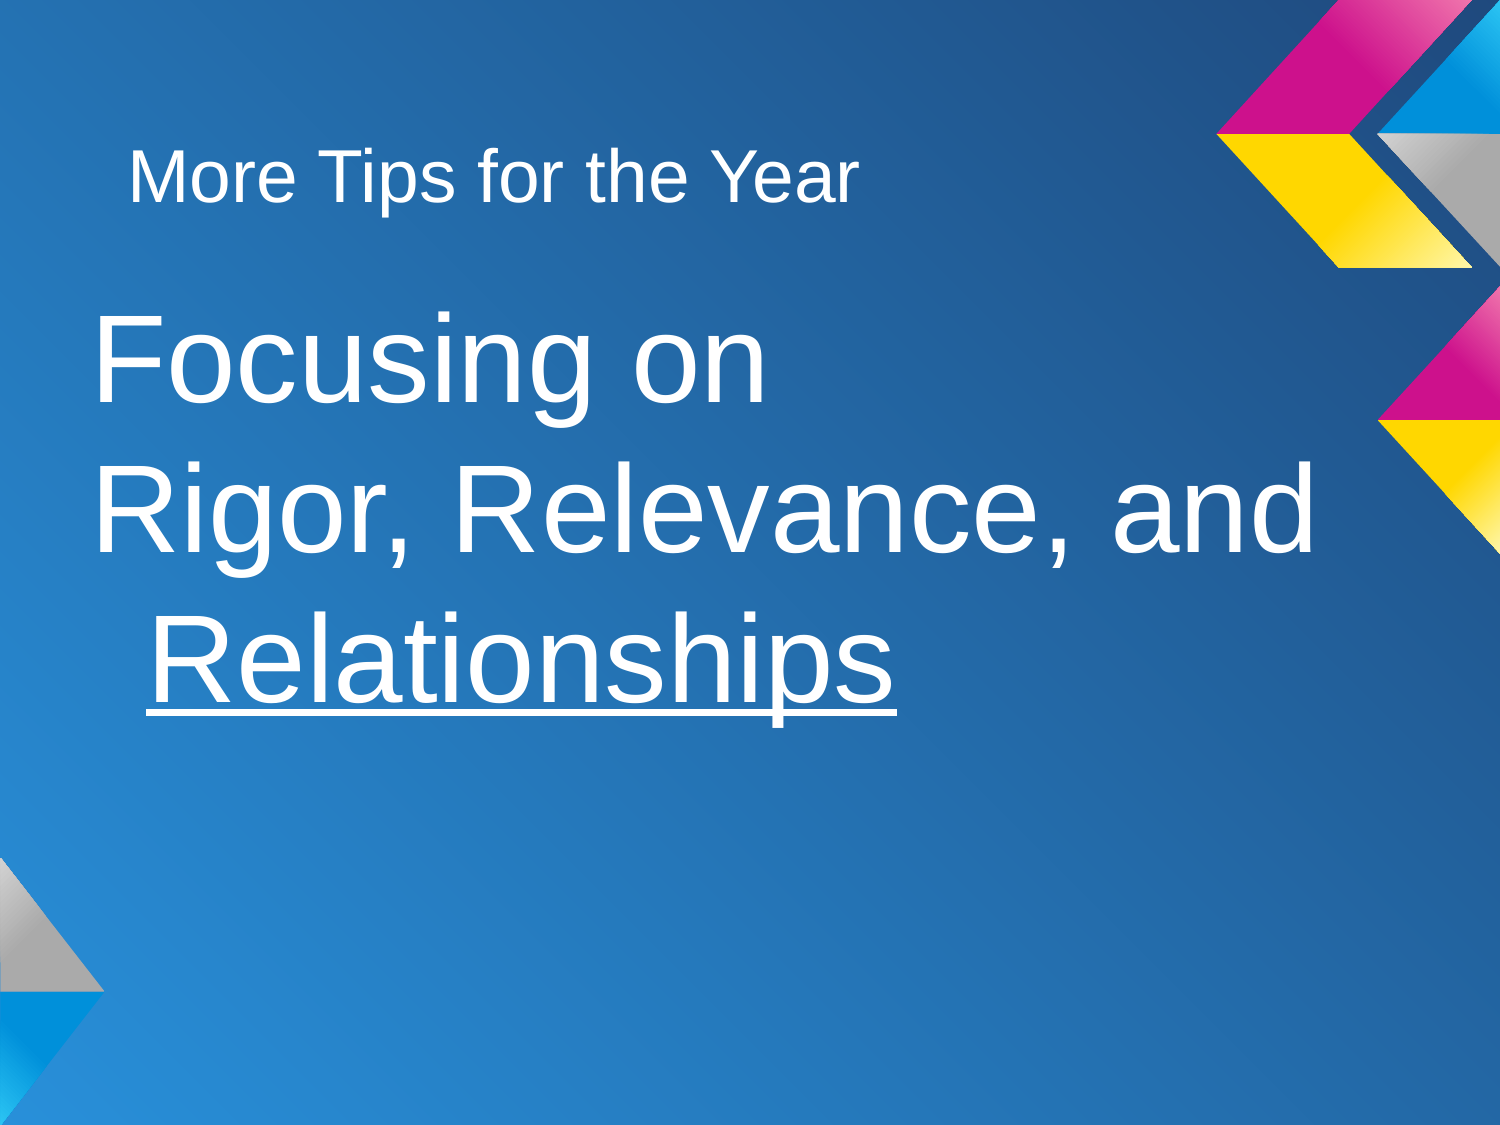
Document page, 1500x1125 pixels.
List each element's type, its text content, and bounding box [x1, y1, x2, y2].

title More Tips for the Year [75, 14, 1204, 233]
list Focusing on Rigor, Relevance, and Relationships [75, 262, 1425, 931]
